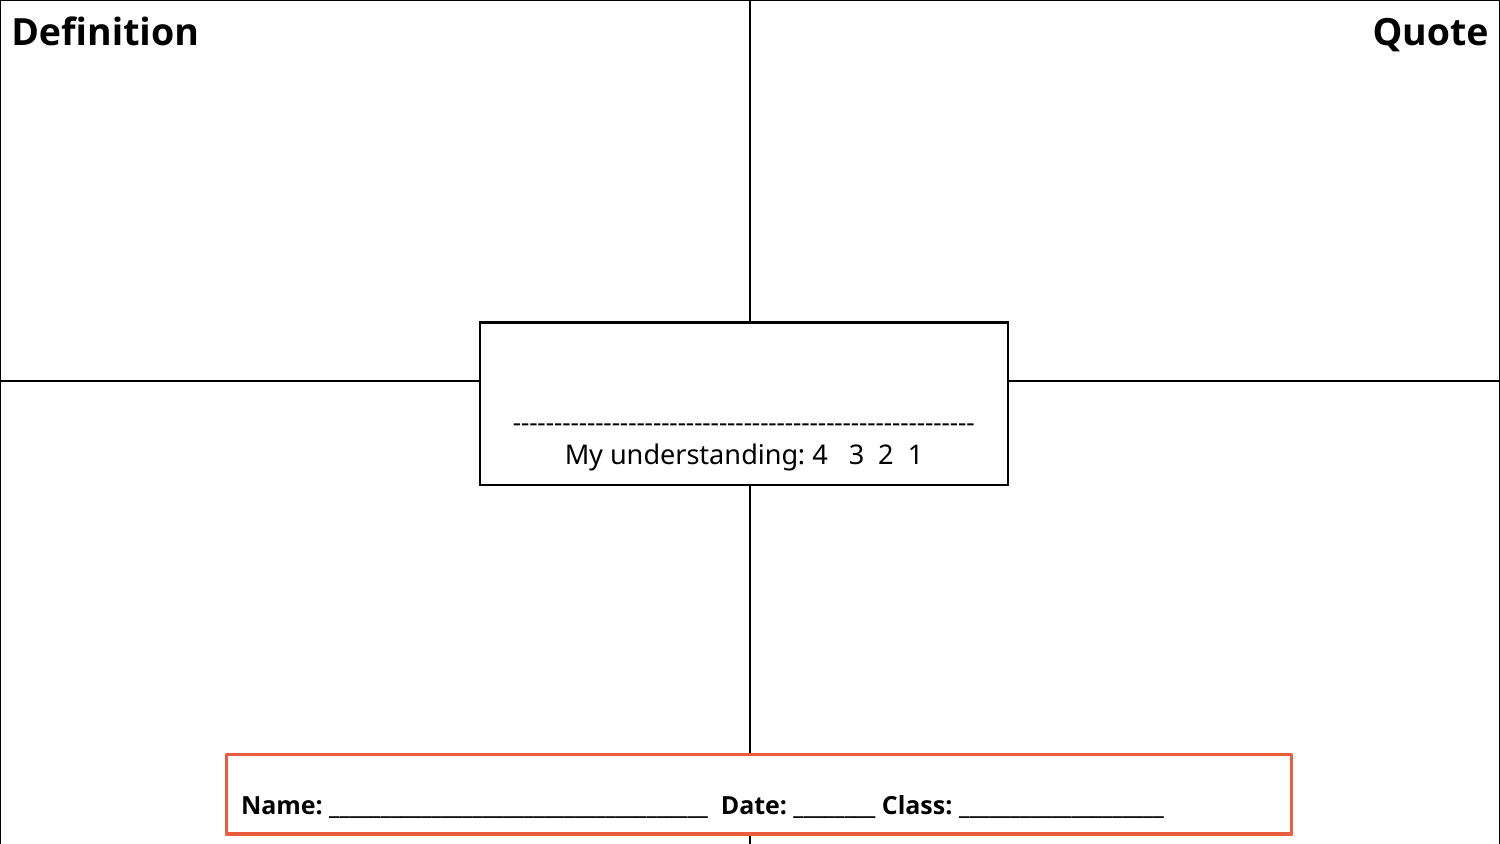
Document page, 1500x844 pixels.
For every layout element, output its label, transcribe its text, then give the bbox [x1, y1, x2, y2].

text_box -------------------------------------------------------- My understanding: 4 3 2 1 [480, 322, 1008, 486]
table_cell Question [751, 382, 1499, 844]
table_cell Illustration [1, 382, 749, 844]
text_box Name: _____________________________________ Date: ________ Class: ____________________ [226, 754, 1292, 834]
table_header Quote [751, 1, 1499, 380]
table_header Definition [1, 1, 749, 380]
